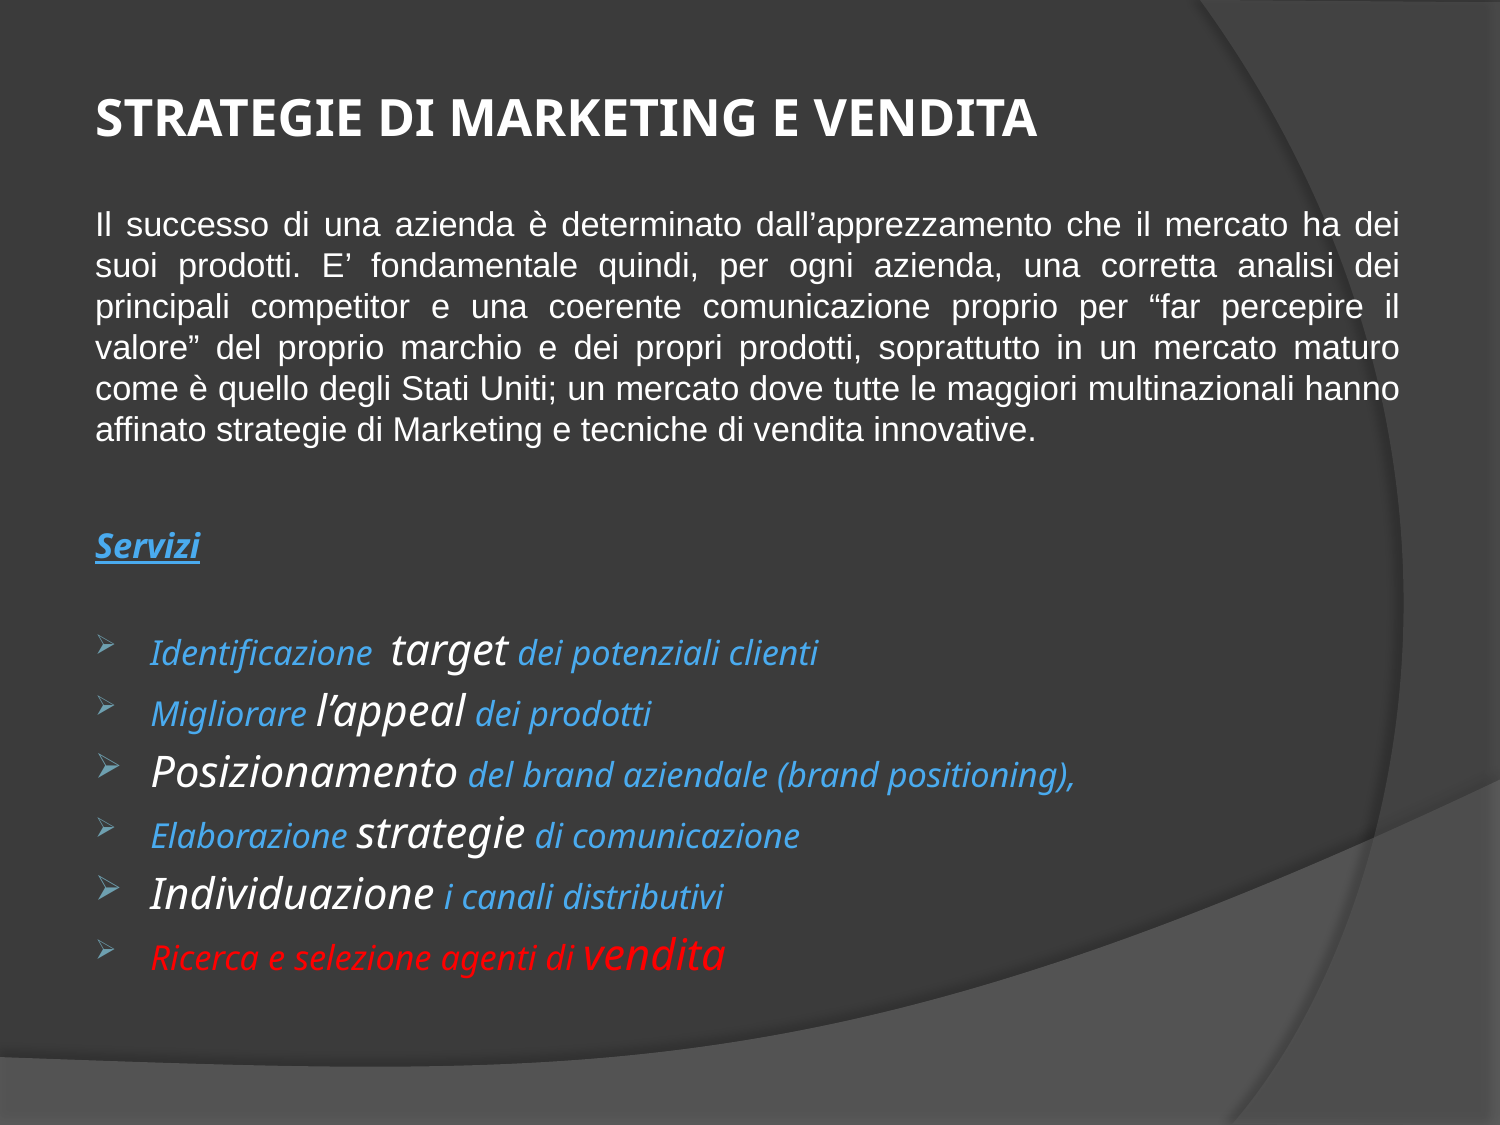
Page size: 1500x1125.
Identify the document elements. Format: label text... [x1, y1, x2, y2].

list STRATEGIE DI MARKETING E VENDITA Il successo di una azienda è determinato dall’apprezzamento che il mercato ha dei suoi prodotti. E’ fondamentale quindi, per ogni azienda, una corretta analisi dei principali competitor e una coerente comunicazione proprio per “far percepire il valore” del proprio marchio e dei propri prodotti, soprattutto in un mercato maturo come è quello degli Stati Uniti; un mercato dove tutte le maggiori multinazionali hanno affinato strategie di Marketing e tecniche di vendita innovative. Servizi Identificazione target dei potenziali clienti Migliorare l’appeal dei prodotti Posizionamento del brand aziendale (brand positioning), Elaborazione strategie di comunicazione Individuazione i canali distributivi Ricerca e selezione agenti di vendita [75, 77, 1416, 1005]
